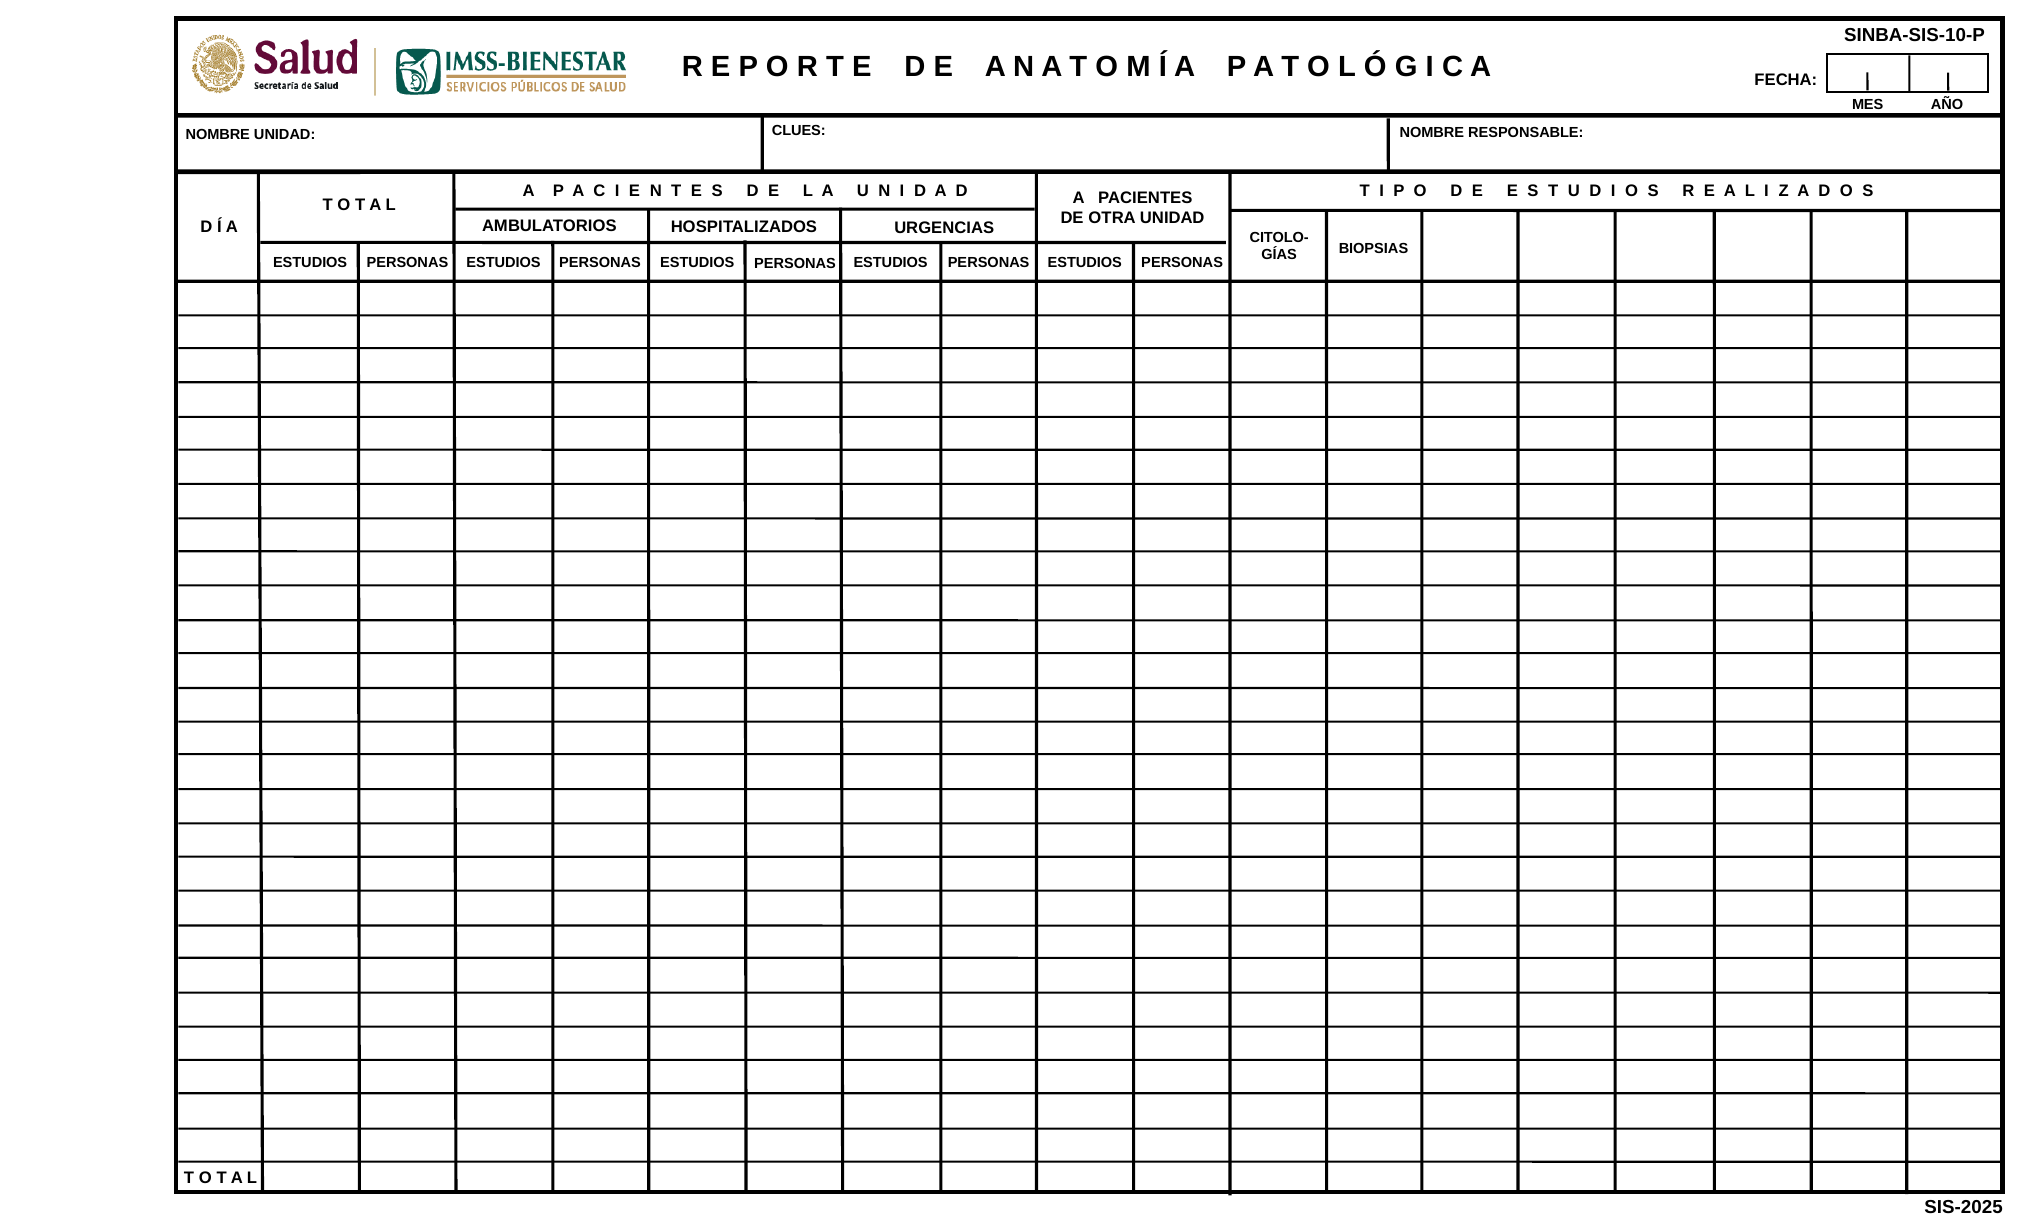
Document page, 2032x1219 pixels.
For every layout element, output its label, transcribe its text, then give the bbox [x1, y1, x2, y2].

text_box T O T A L [264, 185, 455, 221]
text_box PERSONAS [927, 245, 1022, 278]
text_box URGENCIAS [849, 209, 1040, 245]
text_box NOMBRE RESPONSABLE: [1384, 115, 1629, 148]
picture [192, 34, 626, 96]
text_box BIOPSIAS [1315, 231, 1432, 264]
text_box PERSONAS [538, 245, 636, 278]
text_box ESTUDIOS [1022, 245, 1118, 278]
text_box R E P O R T E D E A N A T O M Í A P A T O L Ó G I C A [199, 29, 1985, 94]
text_box A P A C I E N T E S D E L A U N I D A D [456, 172, 1034, 207]
text_box T O T A L [169, 1159, 323, 1195]
text_box ESTUDIOS [829, 245, 927, 278]
text_box PERSONAS [730, 246, 860, 279]
text_box T I P O D E E S T U D I O S R E A L I Z A D O S [1231, 172, 2002, 207]
text_box A PACIENTES DE OTRA UNIDAD [1037, 179, 1228, 235]
text_box CITOLO-GÍAS [1229, 220, 1330, 270]
text_box CLUES: [757, 113, 916, 146]
text_box PERSONAS [347, 245, 443, 278]
text_box D Í A [181, 208, 258, 243]
text_box PERSONAS [1118, 245, 1247, 278]
text_box ESTUDIOS [259, 245, 347, 278]
text_box AMBULATORIOS [454, 207, 645, 243]
text_box HOSPITALIZADOS [649, 208, 839, 244]
text_box ESTUDIOS [636, 245, 758, 278]
text_box NOMBRE UNIDAD: [170, 117, 345, 150]
text_box ESTUDIOS [443, 245, 538, 278]
